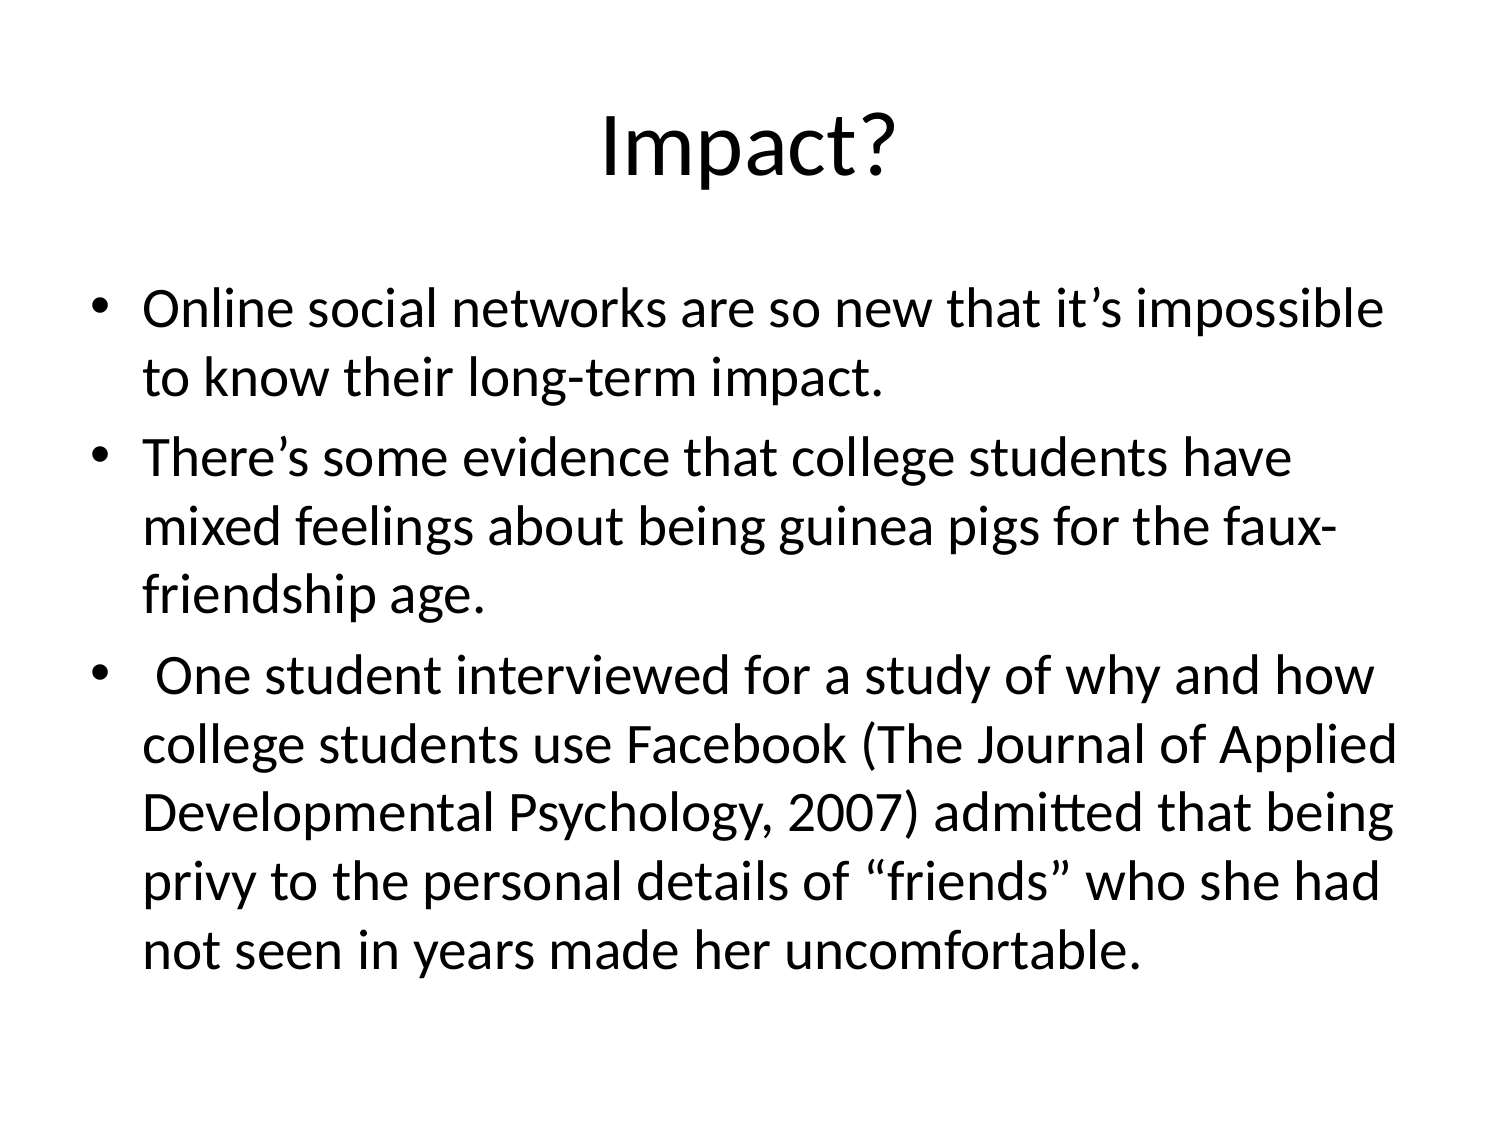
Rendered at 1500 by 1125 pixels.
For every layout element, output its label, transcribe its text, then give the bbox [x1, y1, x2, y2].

list Online social networks are so new that it’s impossible to know their long-term impact. There’s some evidence that college students have mixed feelings about being guinea pigs for the faux-friendship age. One student interviewed for a study of why and how college students use Facebook (The Journal of Applied Developmental Psychology, 2007) admitted that being privy to the personal details of “friends” who she had not seen in years made her uncomfortable. [75, 262, 1425, 1005]
title Impact? [75, 45, 1425, 233]
